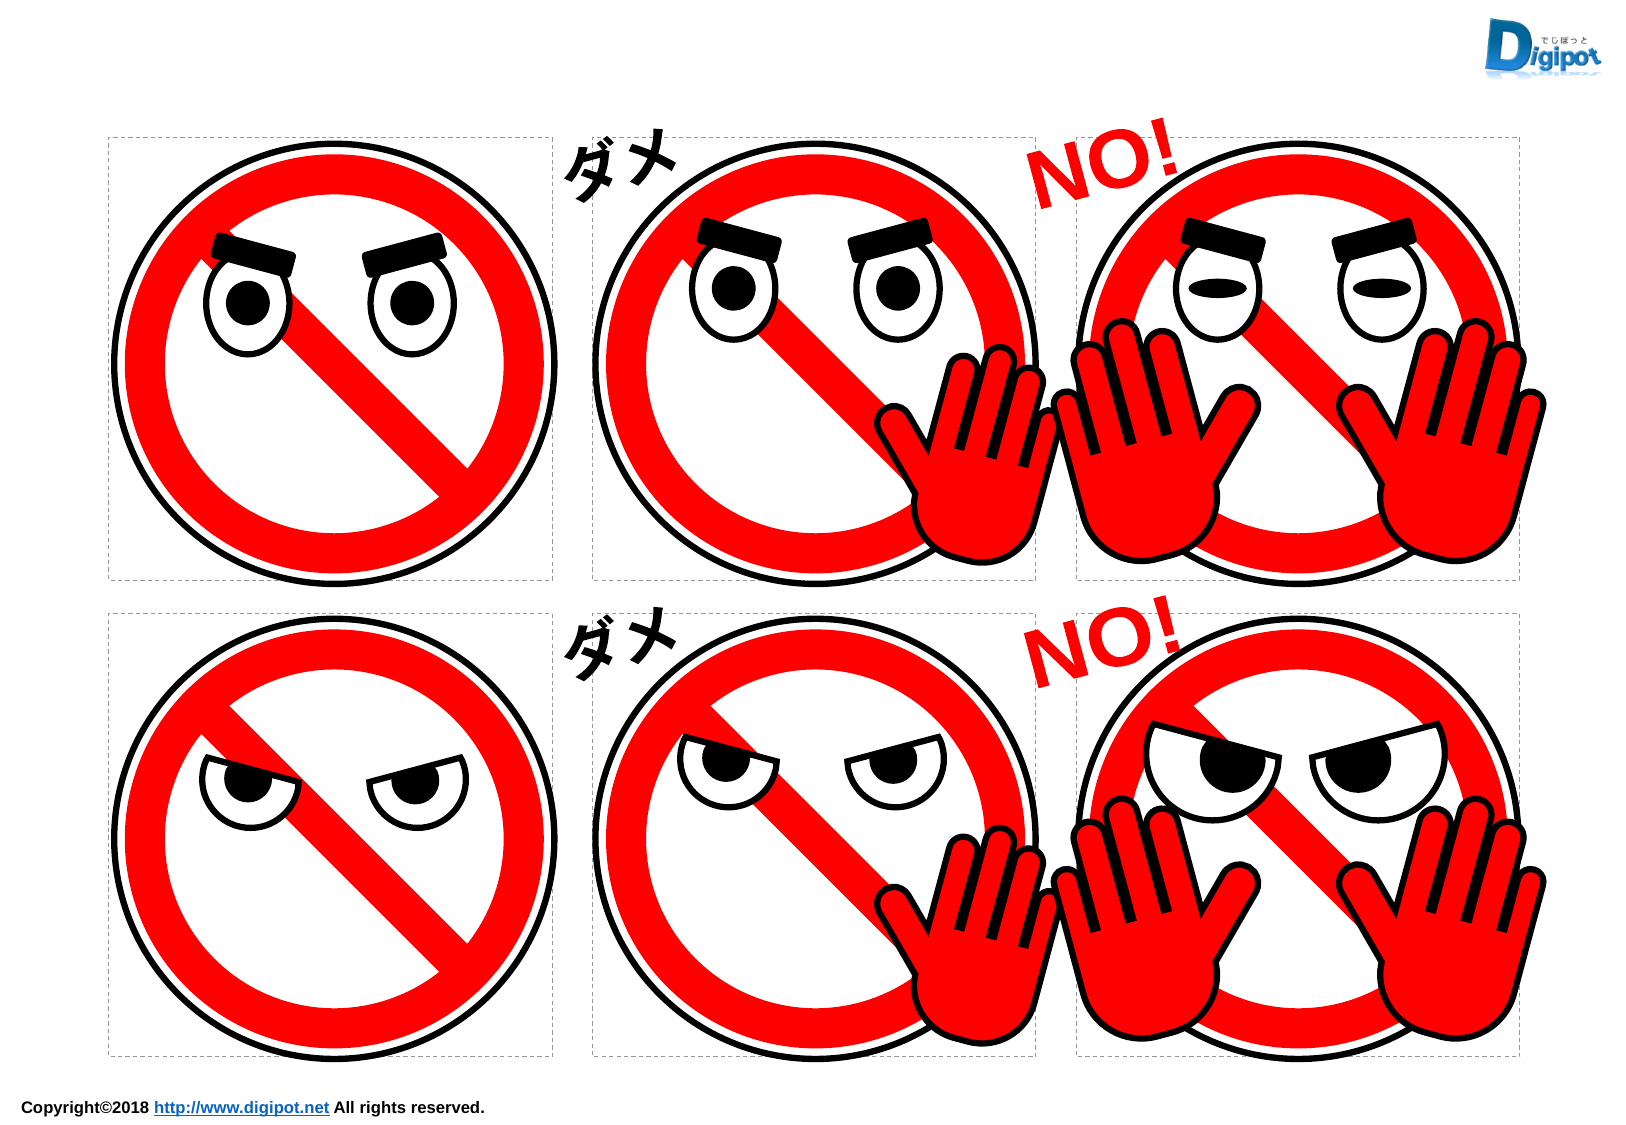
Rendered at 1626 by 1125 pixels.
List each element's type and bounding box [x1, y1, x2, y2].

text_box [1031, 133, 1533, 588]
picture [1485, 18, 1602, 82]
text_box [561, 612, 1028, 1063]
text_box [110, 140, 558, 588]
text_box [1028, 612, 1533, 1063]
text_box [110, 615, 558, 1063]
text_box [561, 133, 1031, 588]
